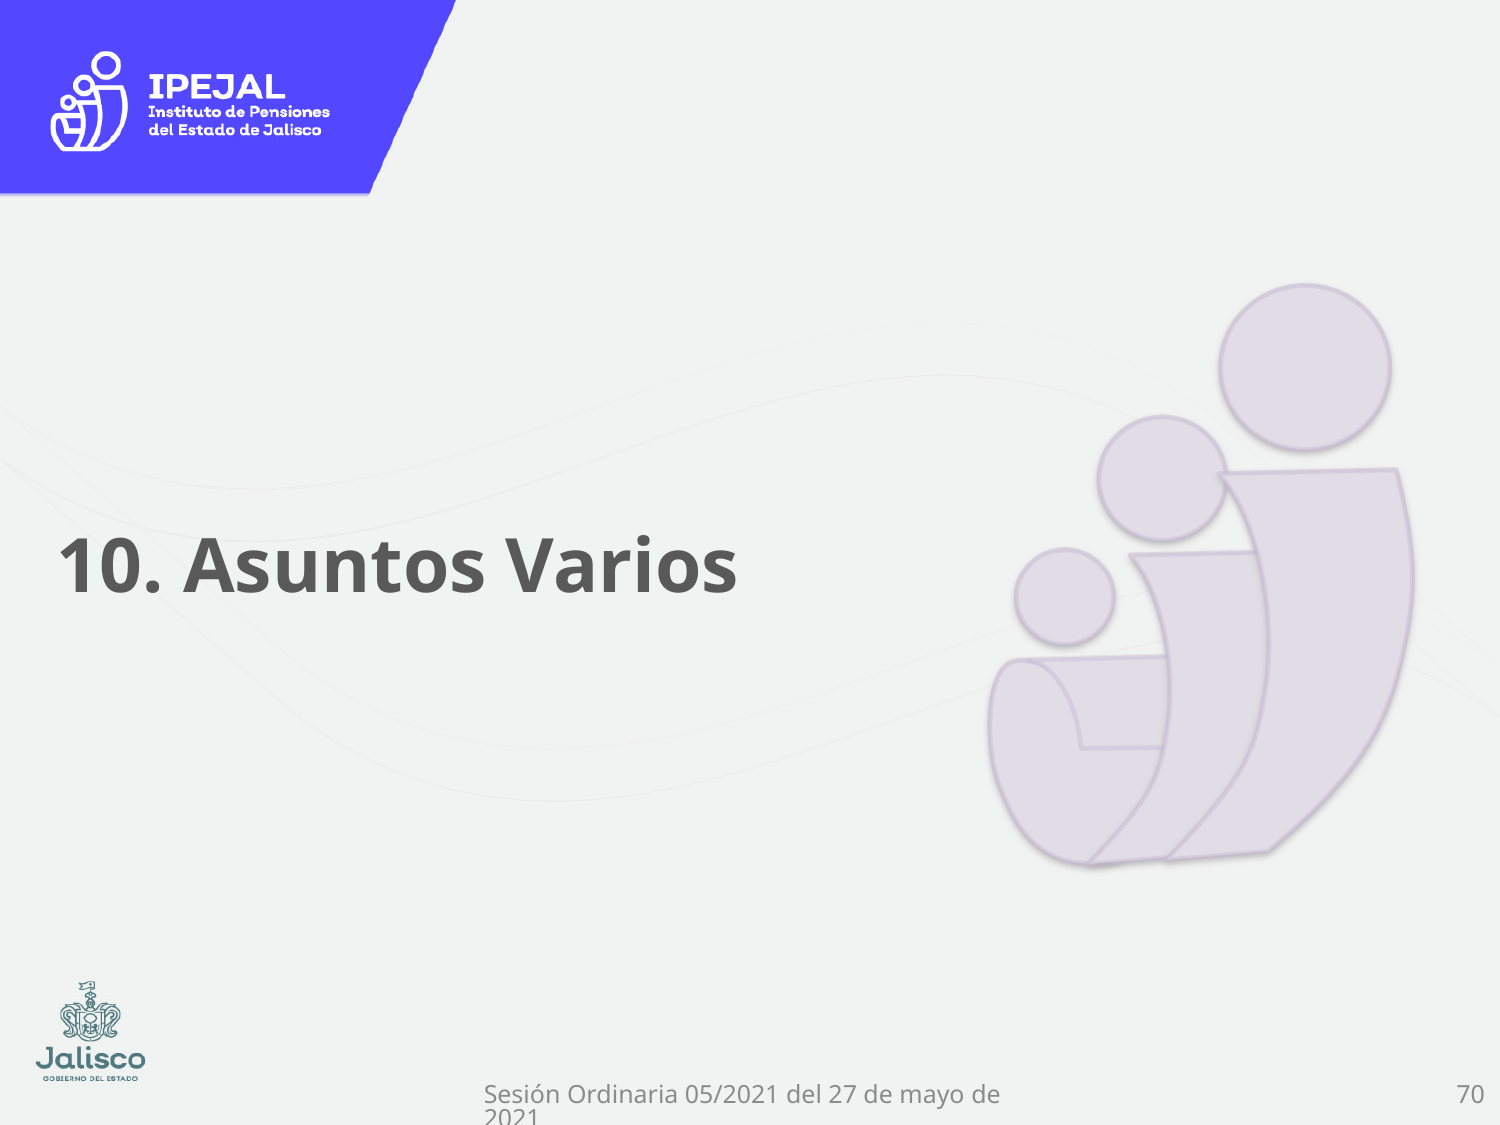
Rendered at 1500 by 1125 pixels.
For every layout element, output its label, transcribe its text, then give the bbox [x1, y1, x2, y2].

title 10. Asuntos Varios [41, 441, 984, 683]
picture [0, 0, 1500, 193]
picture [0, 934, 1500, 1125]
slide_number 70 [1149, 1065, 1500, 1125]
footer Sesión Ordinaria 05/2021 del 27 de mayo de 2021 [468, 1065, 1032, 1125]
